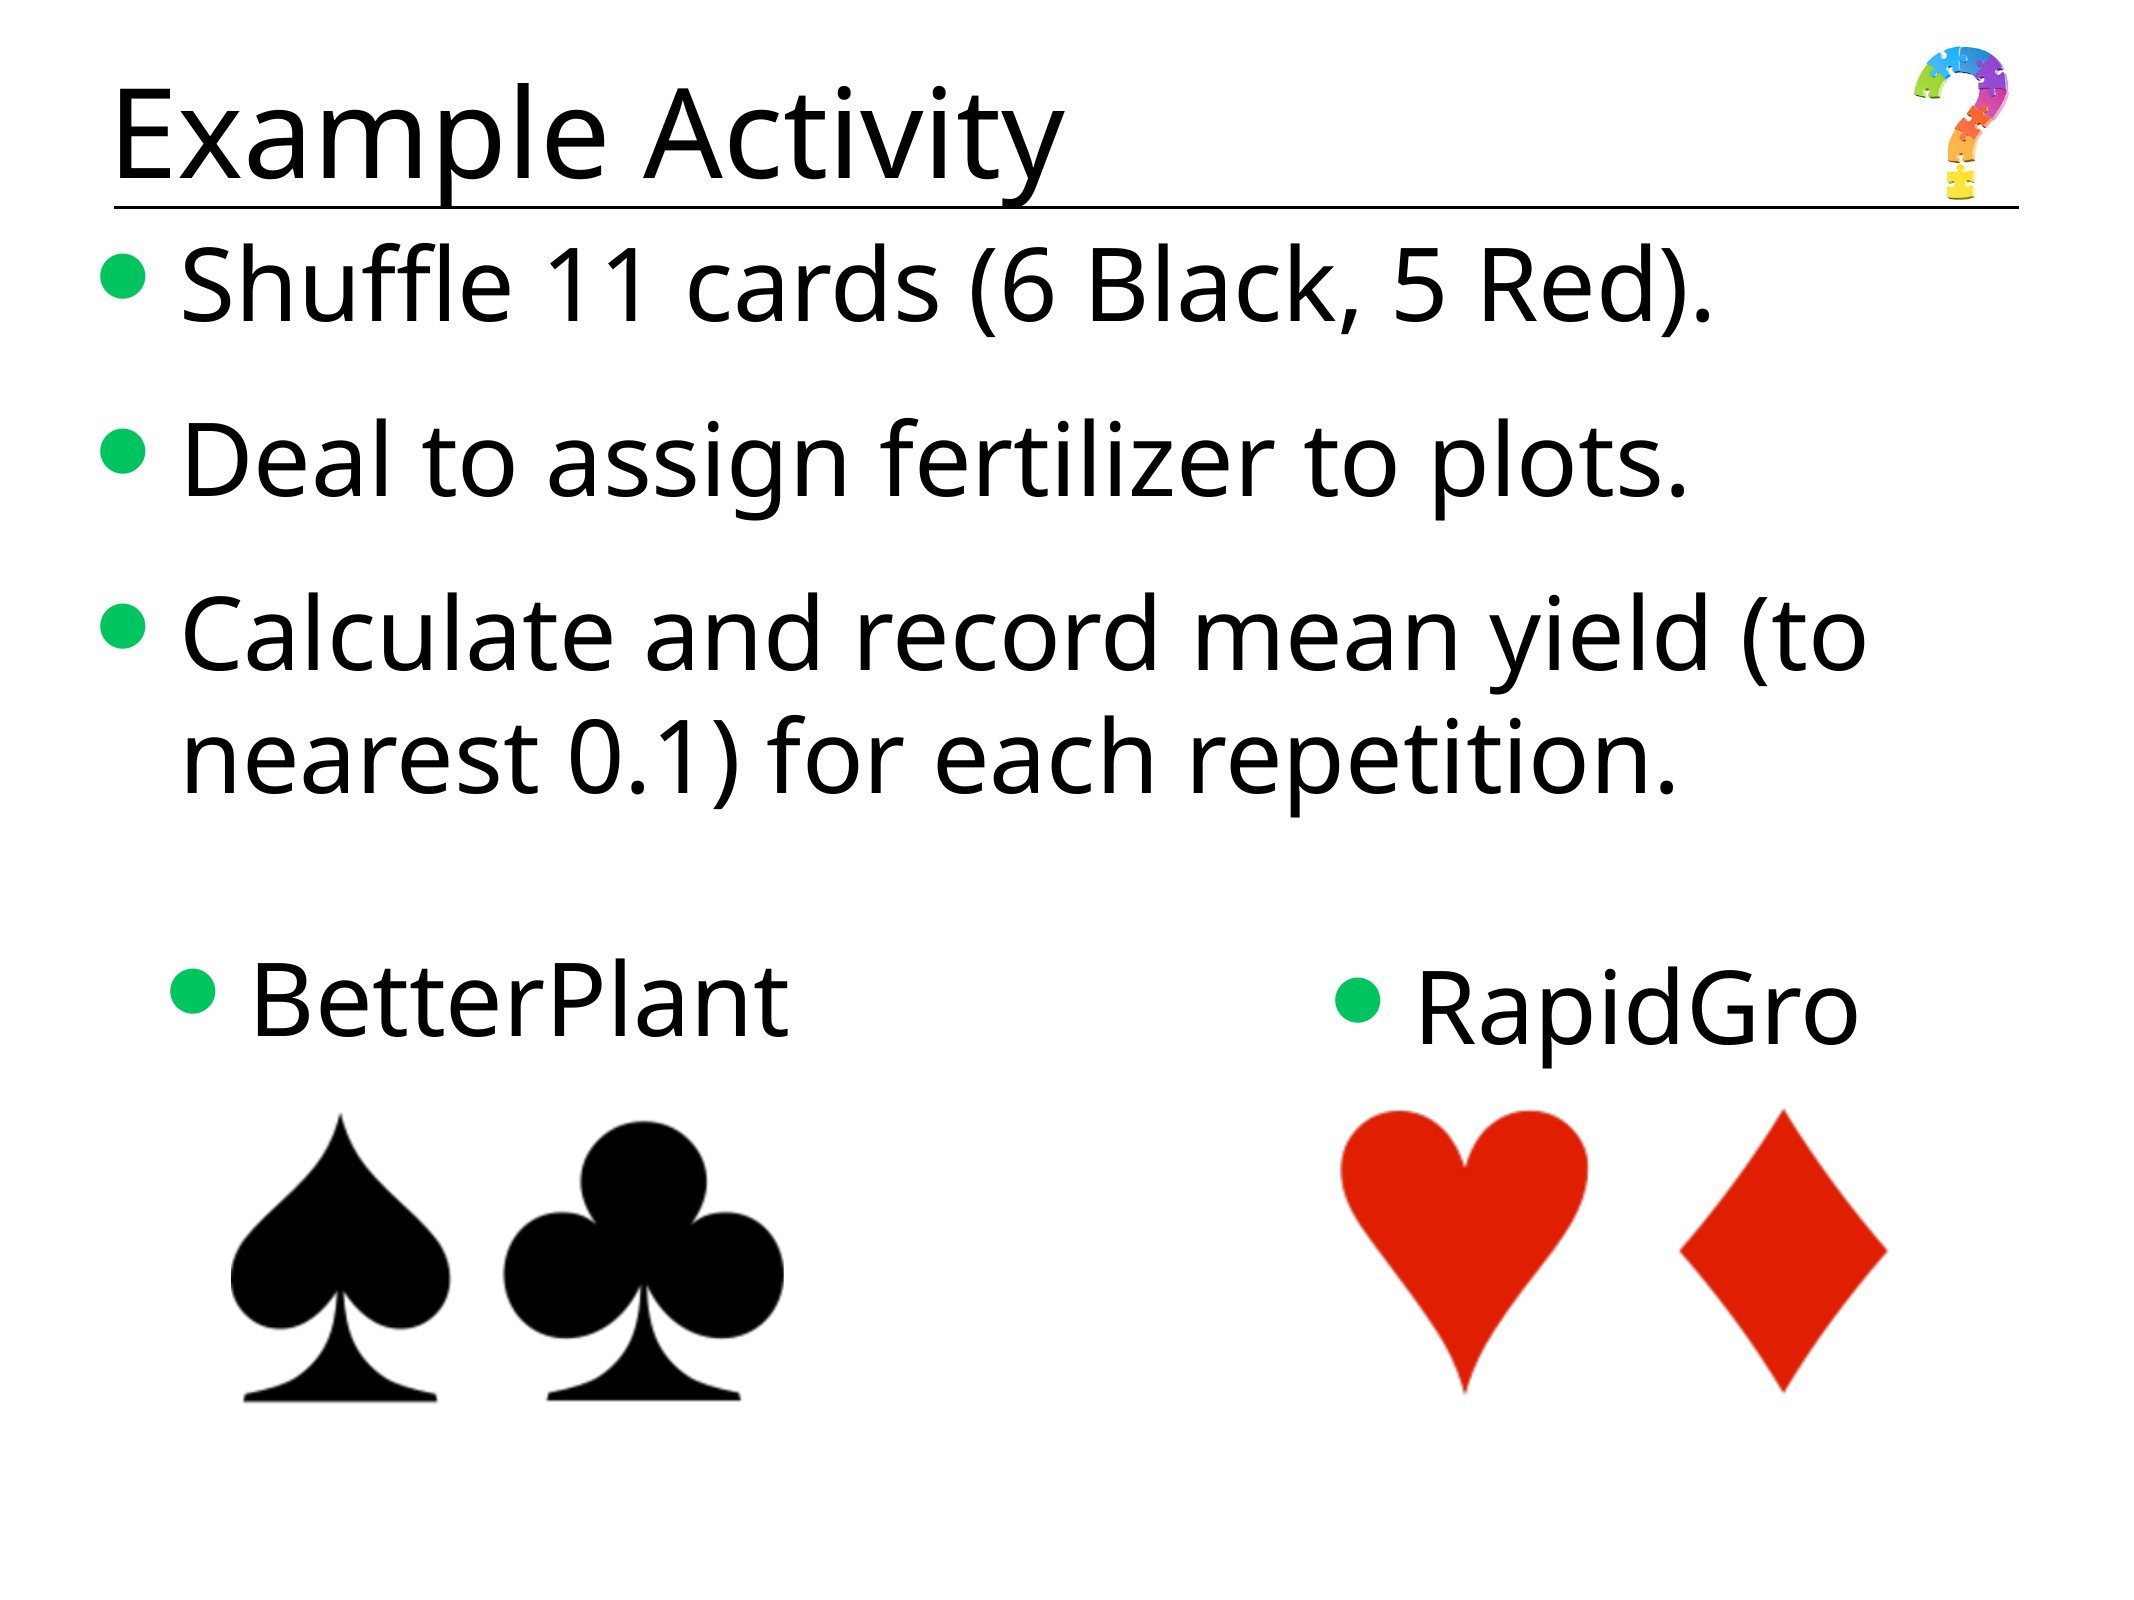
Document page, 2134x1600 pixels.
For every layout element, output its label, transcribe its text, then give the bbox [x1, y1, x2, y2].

text_box BetterPlant [152, 926, 800, 1066]
text_box RapidGro [1318, 934, 1871, 1074]
picture [483, 1099, 784, 1406]
picture [230, 1111, 464, 1428]
picture [1674, 1095, 1944, 1395]
picture [1301, 1107, 1605, 1419]
text_box Shuffle 11 cards (6 Black, 5 Red). Deal to assign fertilizer to plots. Calculate and record mean yield (to nearest 0.1) for each repetition. [83, 211, 2115, 822]
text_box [114, 35, 2026, 210]
